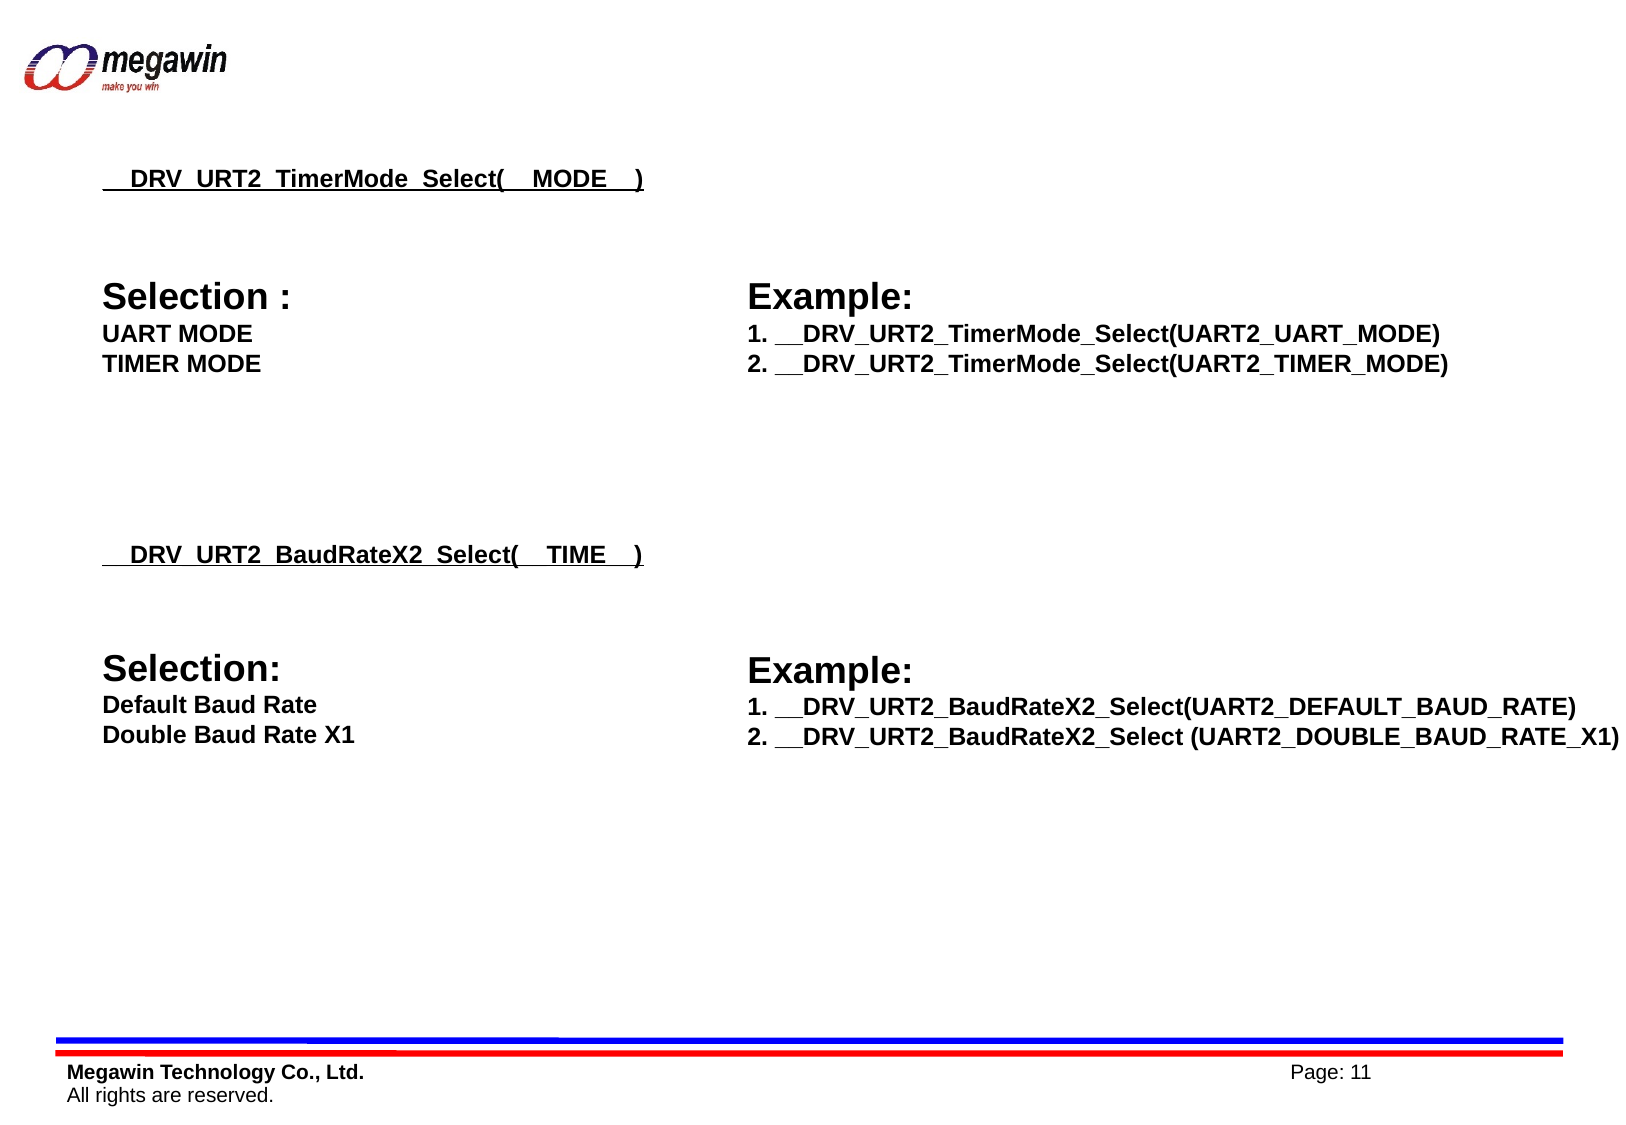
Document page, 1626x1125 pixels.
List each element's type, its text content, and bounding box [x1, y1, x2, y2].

text_box Example: 1. __DRV_URT2_TimerMode_Select(UART2_UART_MODE) 2. __DRV_URT2_TimerMode_Select(UART2_TIMER_MODE) [732, 264, 1625, 385]
text_box __DRV_URT2_TimerMode_Select(__MODE__) [87, 155, 660, 201]
text_box Selection: Default Baud Rate Double Baud Rate X1 [87, 636, 378, 757]
text_box Example: 1. __DRV_URT2_BaudRateX2_Select(UART2_DEFAULT_BAUD_RATE) 2. __DRV_URT2_BaudRateX2_Select (UART2_DOUBLE_BAUD_RATE_X1) [732, 638, 1625, 758]
text_box Selection : UART MODE TIMER MODE [87, 264, 307, 385]
picture [19, 37, 231, 97]
text_box __DRV_URT2_BaudRateX2_Select(__TIME__) [87, 530, 659, 576]
